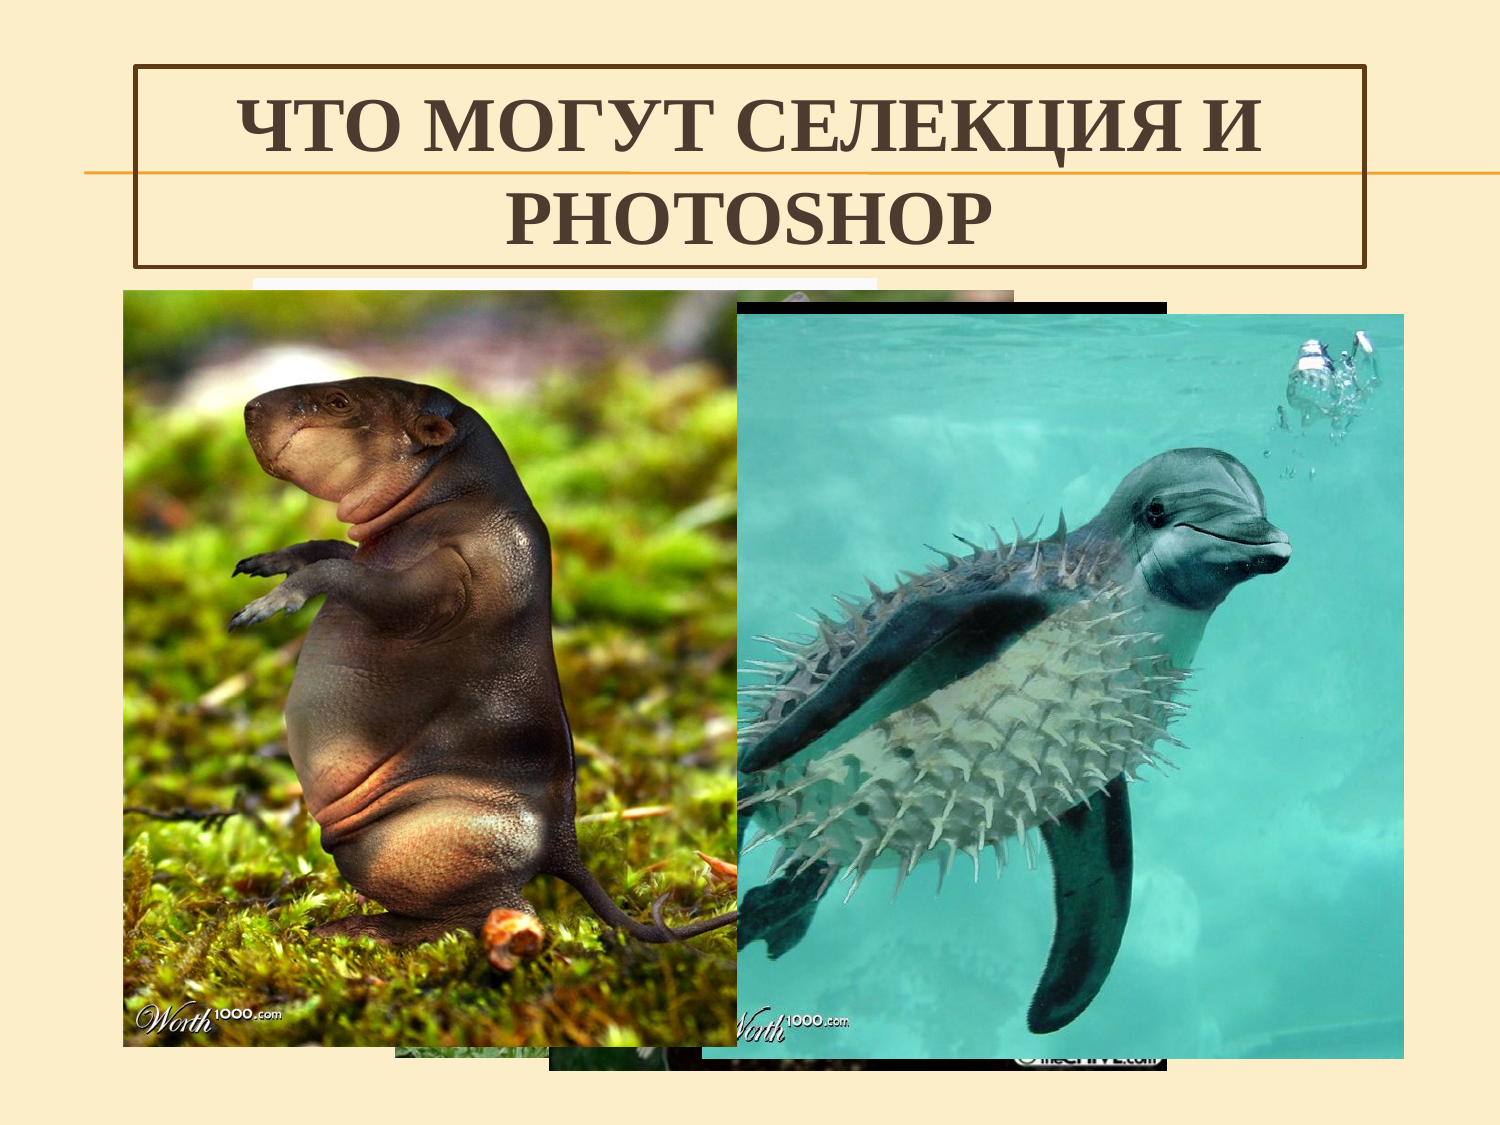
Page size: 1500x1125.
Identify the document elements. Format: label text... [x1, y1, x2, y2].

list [123, 290, 737, 1048]
title Что могут селекция и Photoshop [135, 66, 1365, 268]
picture [548, 1057, 1168, 1072]
picture [253, 278, 1404, 1059]
